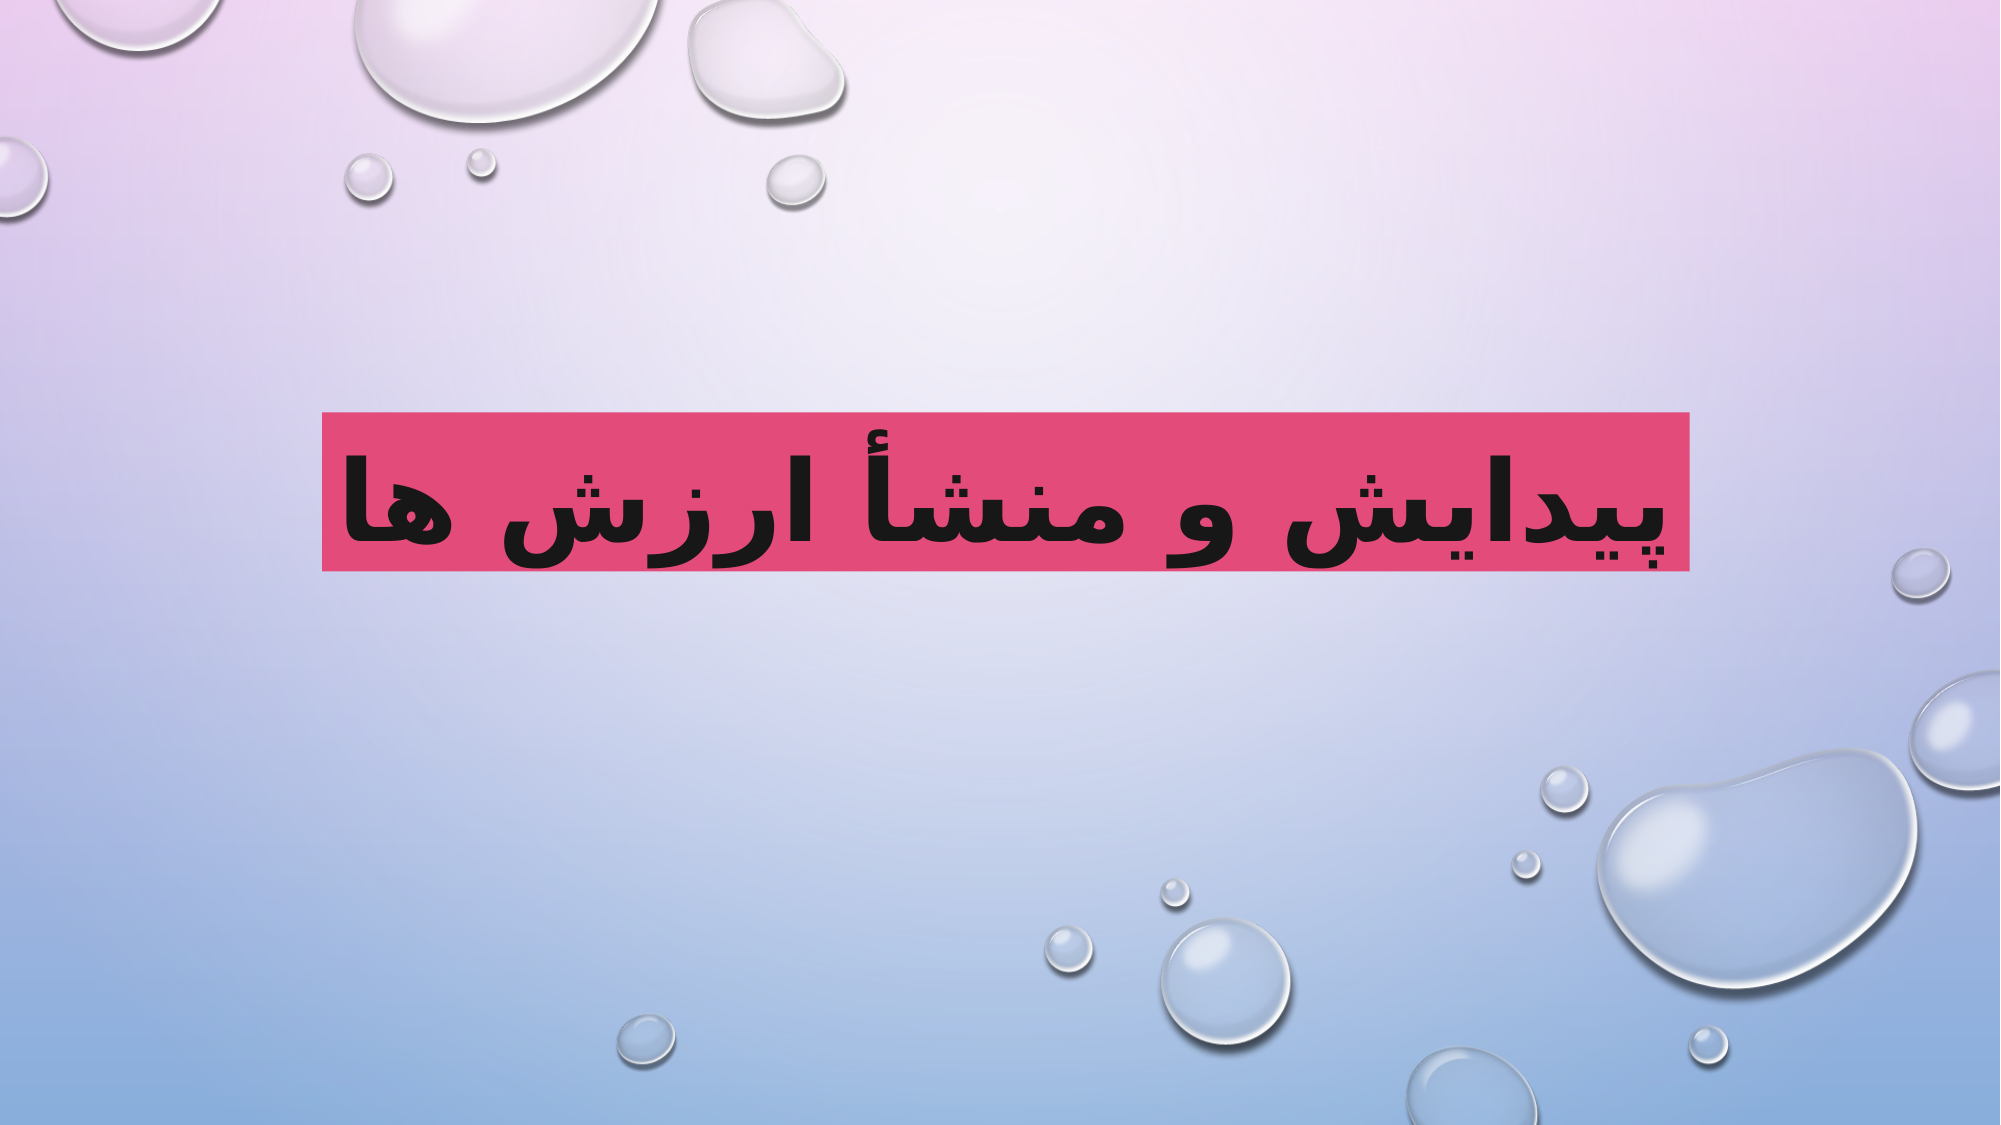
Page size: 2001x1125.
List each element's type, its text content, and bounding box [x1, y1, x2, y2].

text_box پيدايش و منشأ ارزش ها [322, 412, 1690, 572]
picture [0, 0, 2000, 1125]
